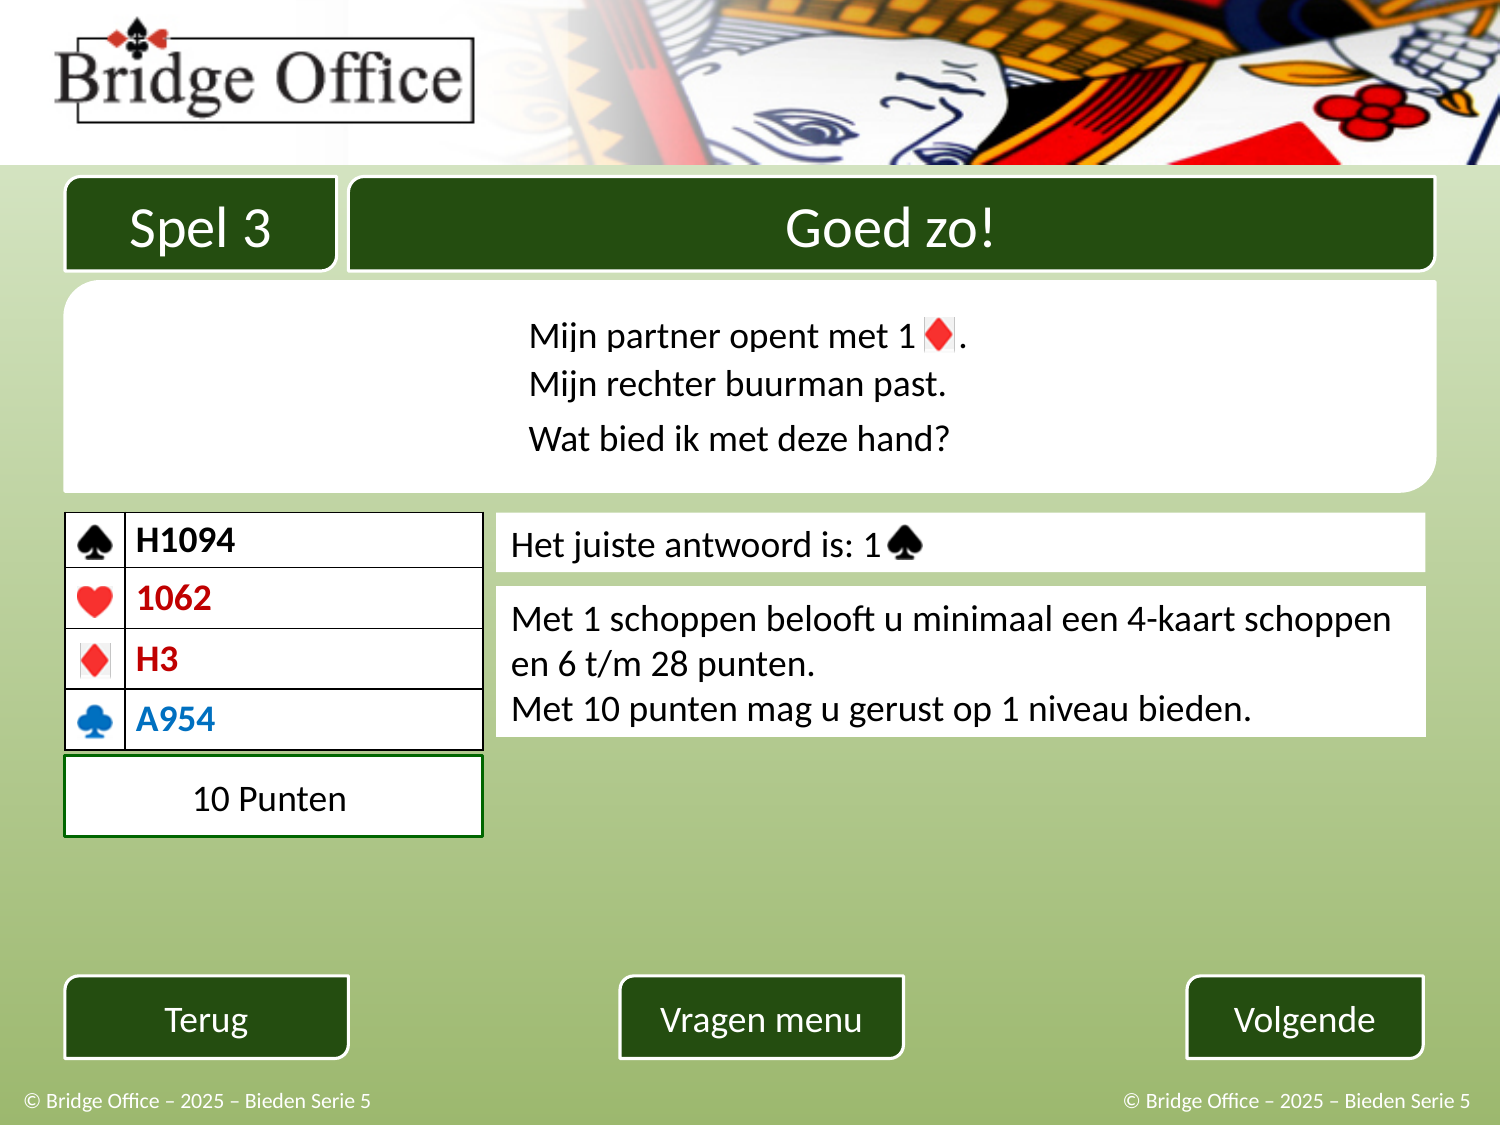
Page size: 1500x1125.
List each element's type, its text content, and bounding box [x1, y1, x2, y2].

table_cell [66, 568, 124, 628]
picture [77, 585, 113, 618]
table_cell 1062 [126, 568, 482, 628]
text_box Vragen menu [618, 974, 906, 1061]
text_box [63, 280, 1437, 493]
picture [920, 316, 957, 353]
picture [77, 524, 113, 561]
text_box Wat bied ik met deze hand? [513, 406, 987, 467]
picture [0, 0, 1500, 166]
table_cell A954 [126, 690, 482, 749]
table_cell H3 [126, 629, 482, 688]
picture [77, 643, 113, 679]
text_box Met 1 schoppen belooft u minimaal een 4-kaart schoppen en 6 t/m 28 punten. Met 10 punten mag u gerust op 1 niveau bieden. [496, 586, 1426, 737]
text_box Mijn rechter buurman past. [513, 352, 987, 406]
table_header H1094 [126, 513, 482, 567]
text_box Het juiste antwoord is: 1 [496, 512, 1426, 573]
picture [887, 524, 923, 561]
table_cell [66, 690, 124, 749]
text_box © Bridge Office – 2025 – Bieden Serie 5 [1107, 1079, 1500, 1121]
picture [77, 703, 113, 740]
text_box © Bridge Office – 2025 – Bieden Serie 5 [8, 1079, 393, 1121]
text_box Goed zo! [346, 179, 1437, 273]
text_box Volgende [1185, 974, 1425, 1061]
text_box Spel 3 [63, 179, 339, 273]
text_box Mijn partner opent met 1 . [513, 303, 1022, 364]
text_box 10 Punten [63, 754, 484, 838]
table_cell [66, 629, 124, 688]
table_header [66, 513, 124, 567]
text_box Terug [63, 974, 350, 1061]
